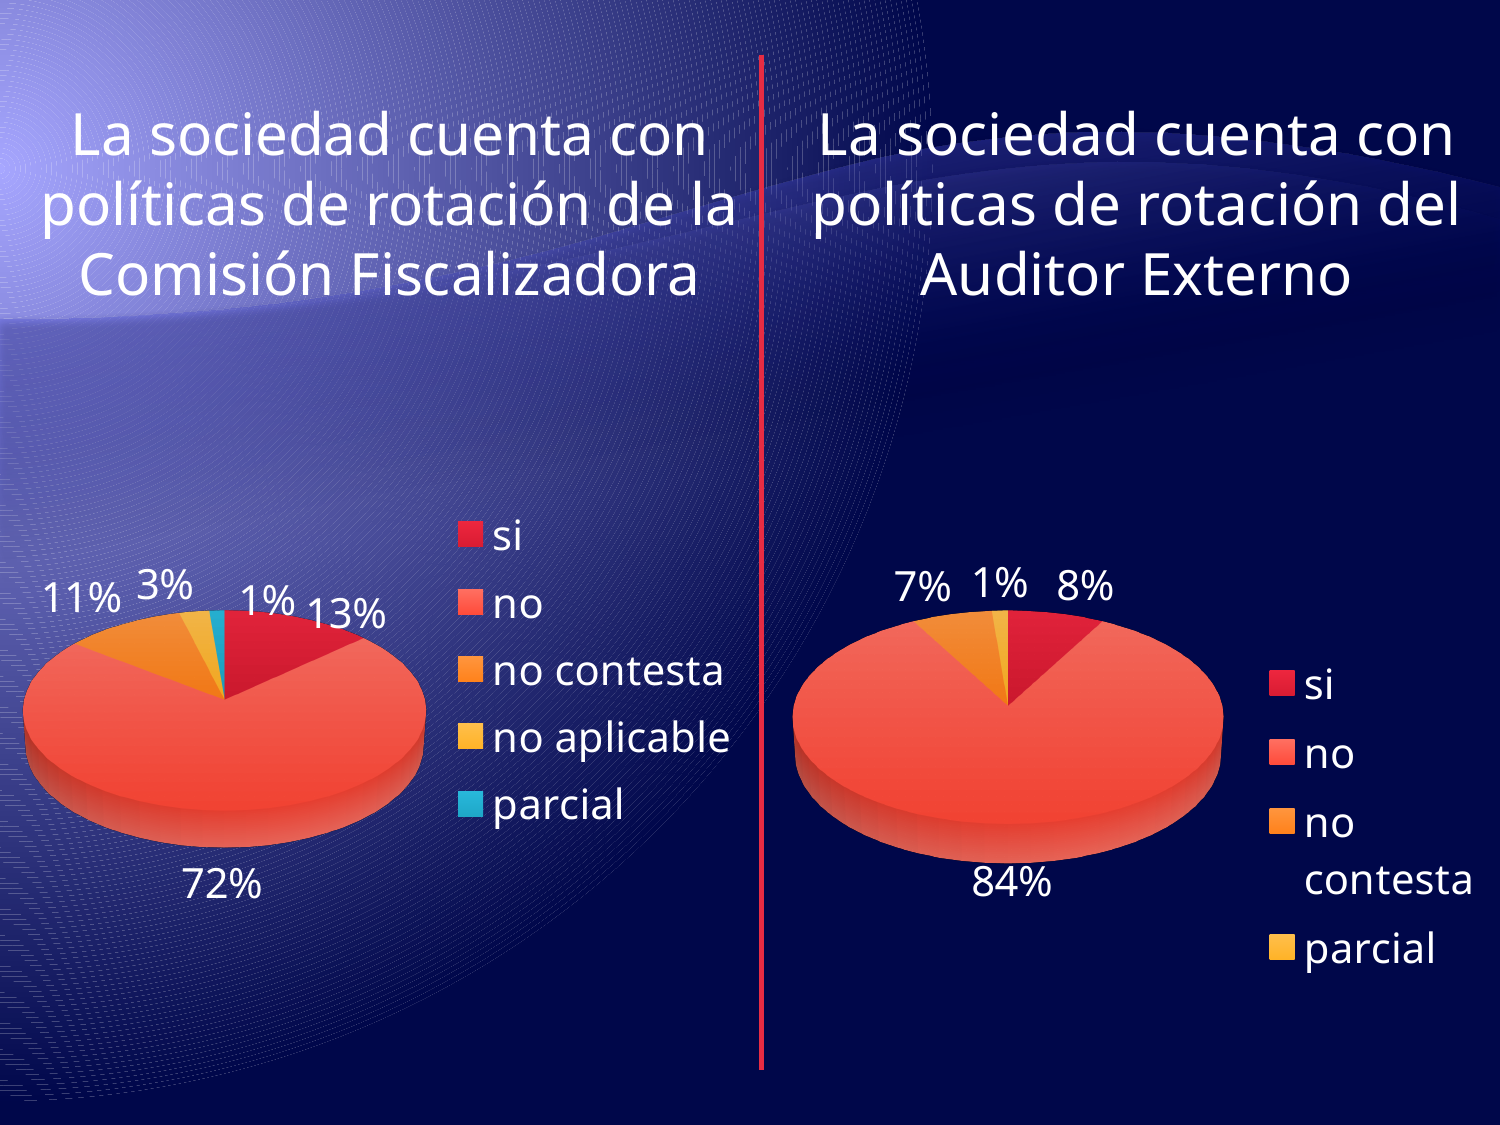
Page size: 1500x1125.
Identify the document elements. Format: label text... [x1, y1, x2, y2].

text_box La sociedad cuenta con políticas de rotación de la Comisión Fiscalizadora [0, 90, 755, 315]
chart [761, 349, 1500, 1024]
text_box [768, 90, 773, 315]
chart [0, 314, 751, 1048]
text_box La sociedad cuenta con políticas de rotación del Auditor Externo [773, 90, 1500, 315]
